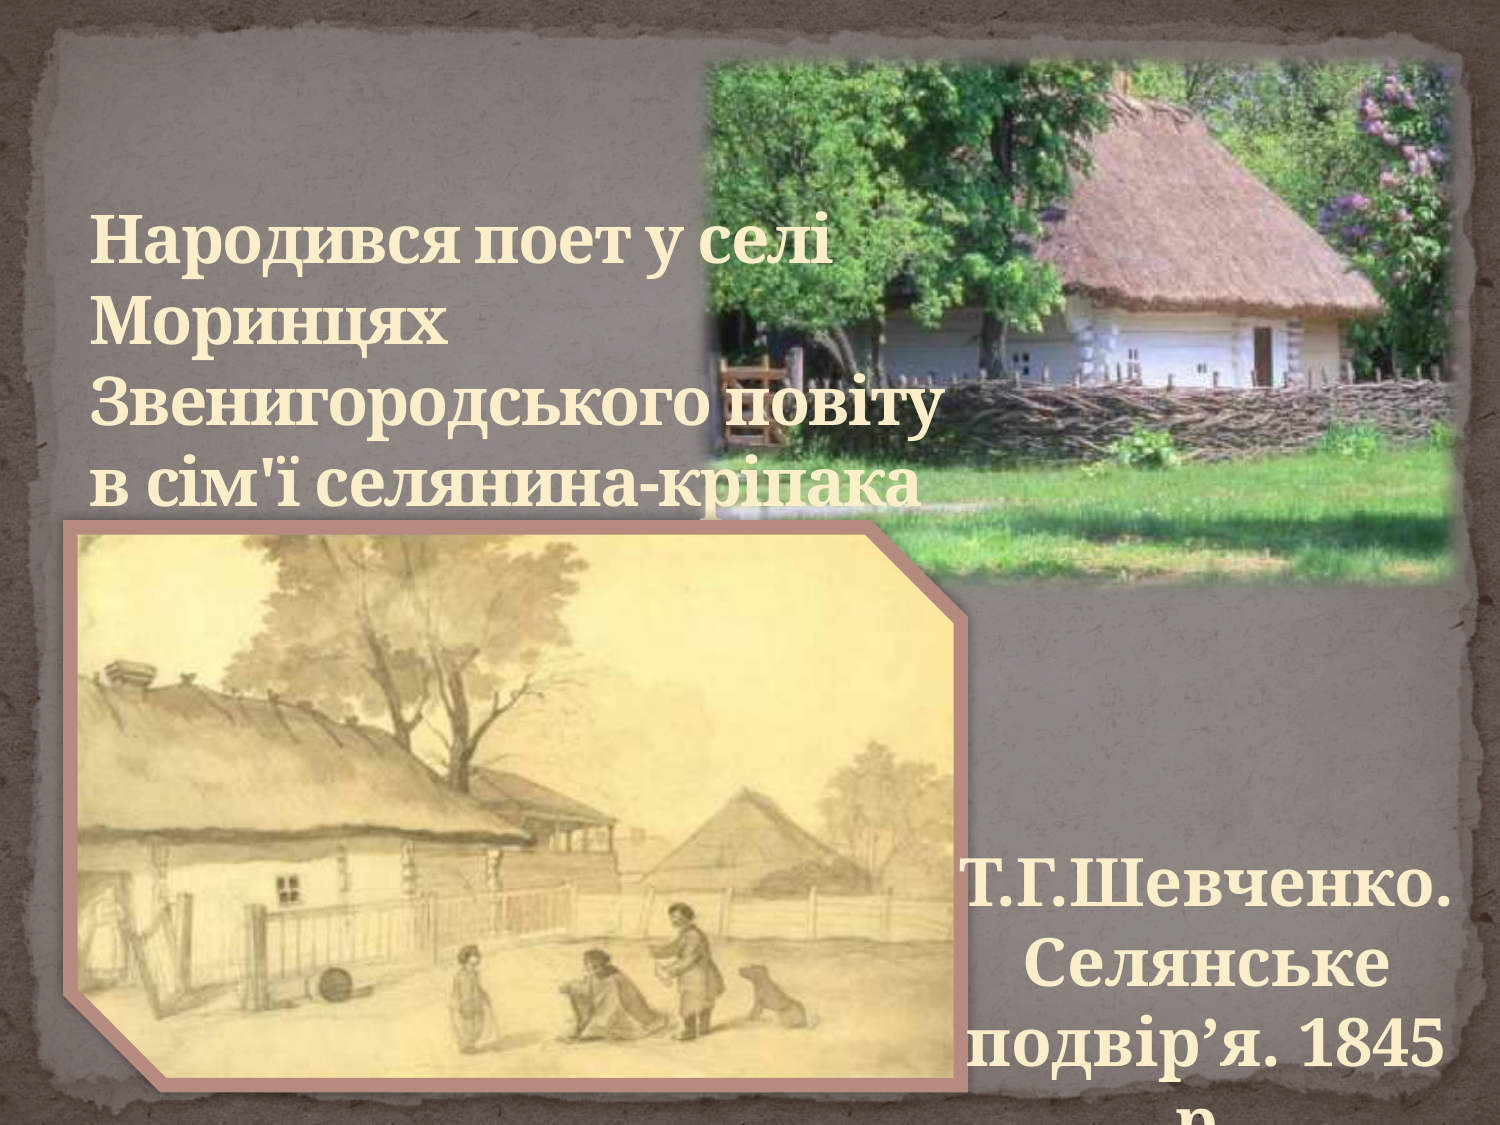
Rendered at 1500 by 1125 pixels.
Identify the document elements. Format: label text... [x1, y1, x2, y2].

text_box Т.Г.Шевченко. Селянське подвір’я. 1845 р. [913, 831, 1500, 1125]
picture [691, 46, 1469, 598]
title Народився поет у селі Моринцях Звенигородського повіту в сім'ї селянина-кріпака [74, 105, 683, 510]
picture [70, 527, 962, 1086]
